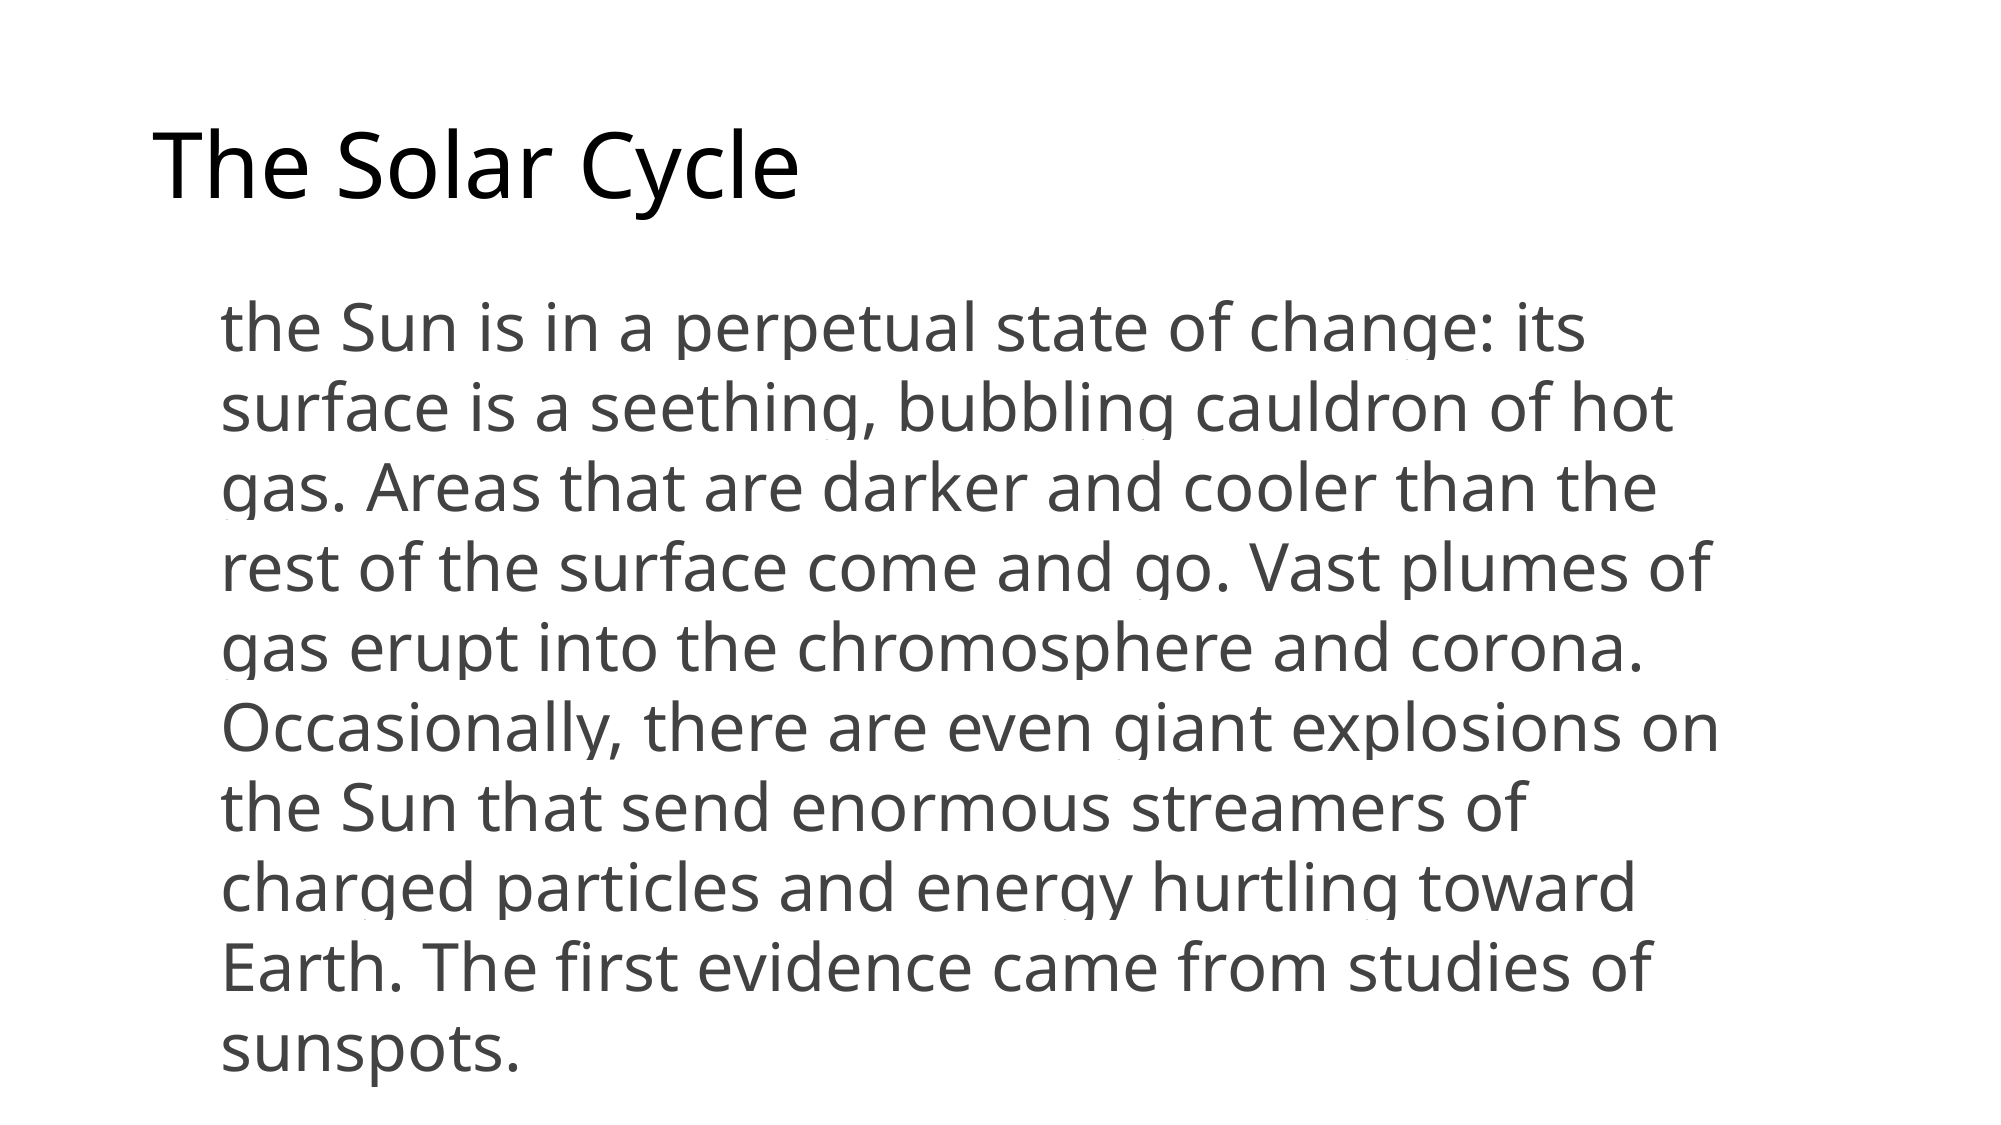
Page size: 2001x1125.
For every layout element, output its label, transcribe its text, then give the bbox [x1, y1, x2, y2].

title The Solar Cycle [137, 59, 1863, 278]
text_box the Sun is in a perpetual state of change: its surface is a seething, bubbling cauldron of hot gas. Areas that are darker and cooler than the rest of the surface come and go. Vast plumes of gas erupt into the chromosphere and corona. Occasionally, there are even giant explosions on the Sun that send enormous streamers of charged particles and energy hurtling toward Earth. The first evidence came from studies of sunspots. [205, 277, 1798, 1092]
